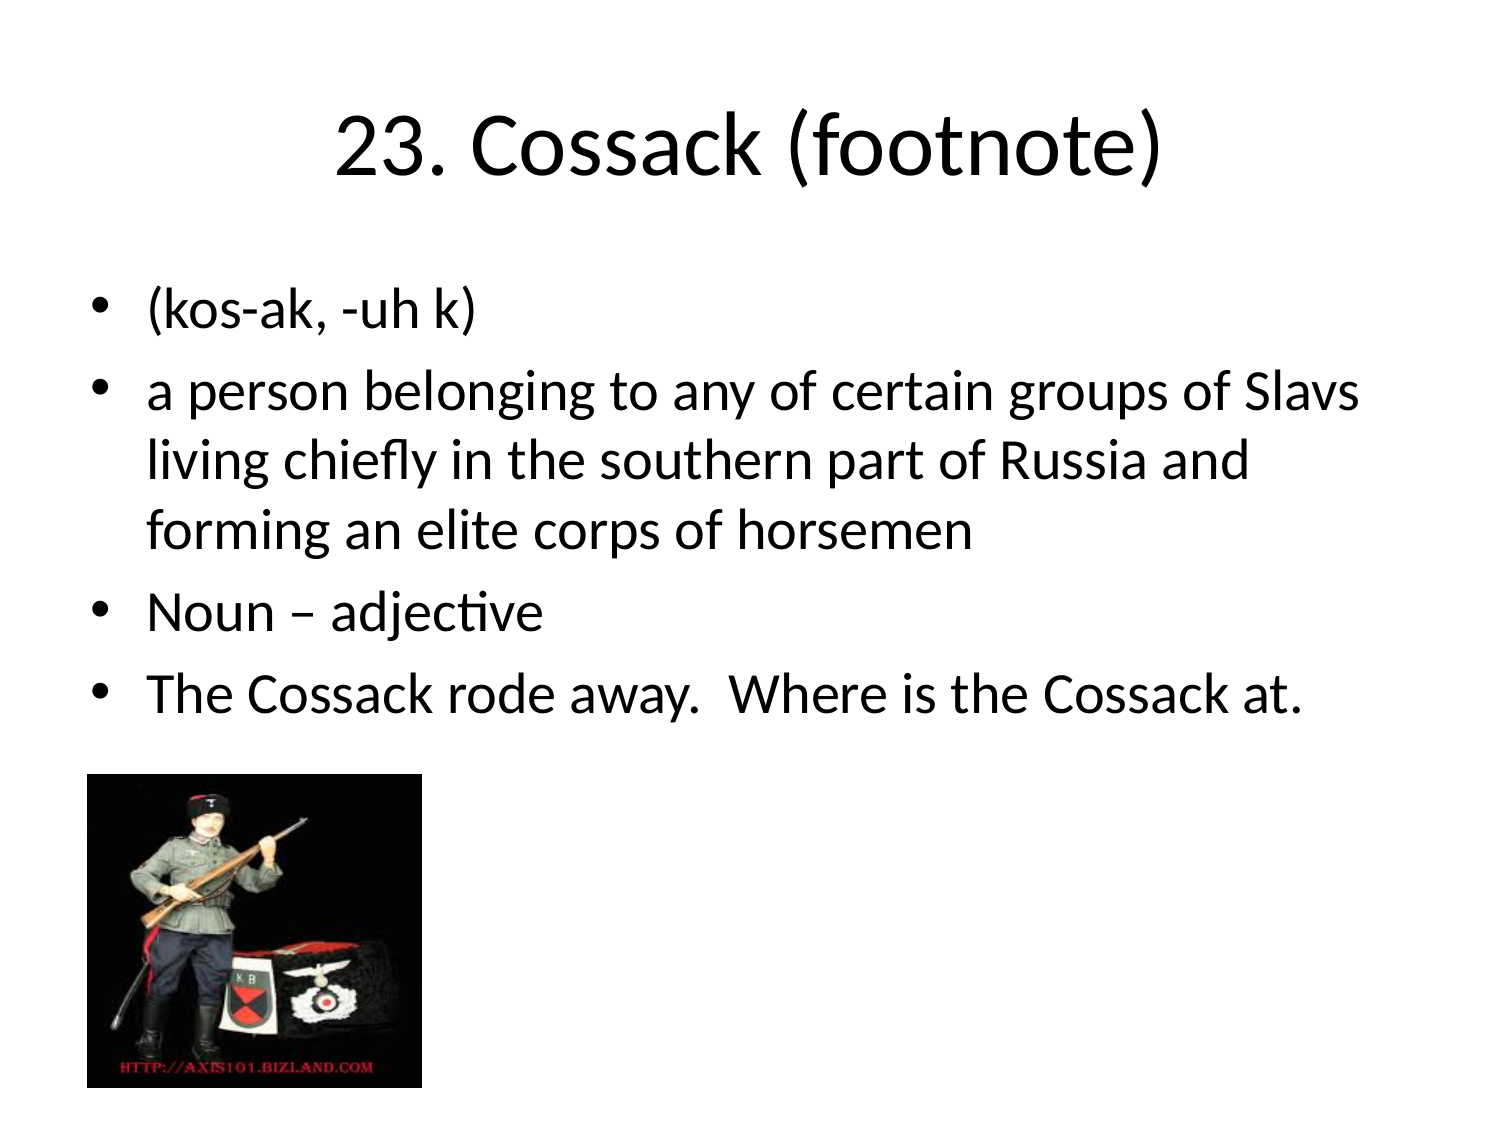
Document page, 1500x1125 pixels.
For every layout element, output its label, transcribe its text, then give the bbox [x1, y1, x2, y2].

list (kos-ak, -uh k) a person belonging to any of certain groups of Slavs living chiefly in the southern part of Russia and forming an elite corps of horsemen Noun – adjective The Cossack rode away. Where is the Cossack at. [74, 262, 1426, 1006]
title 23. Cossack (footnote) [74, 44, 1426, 233]
picture [87, 774, 423, 1088]
